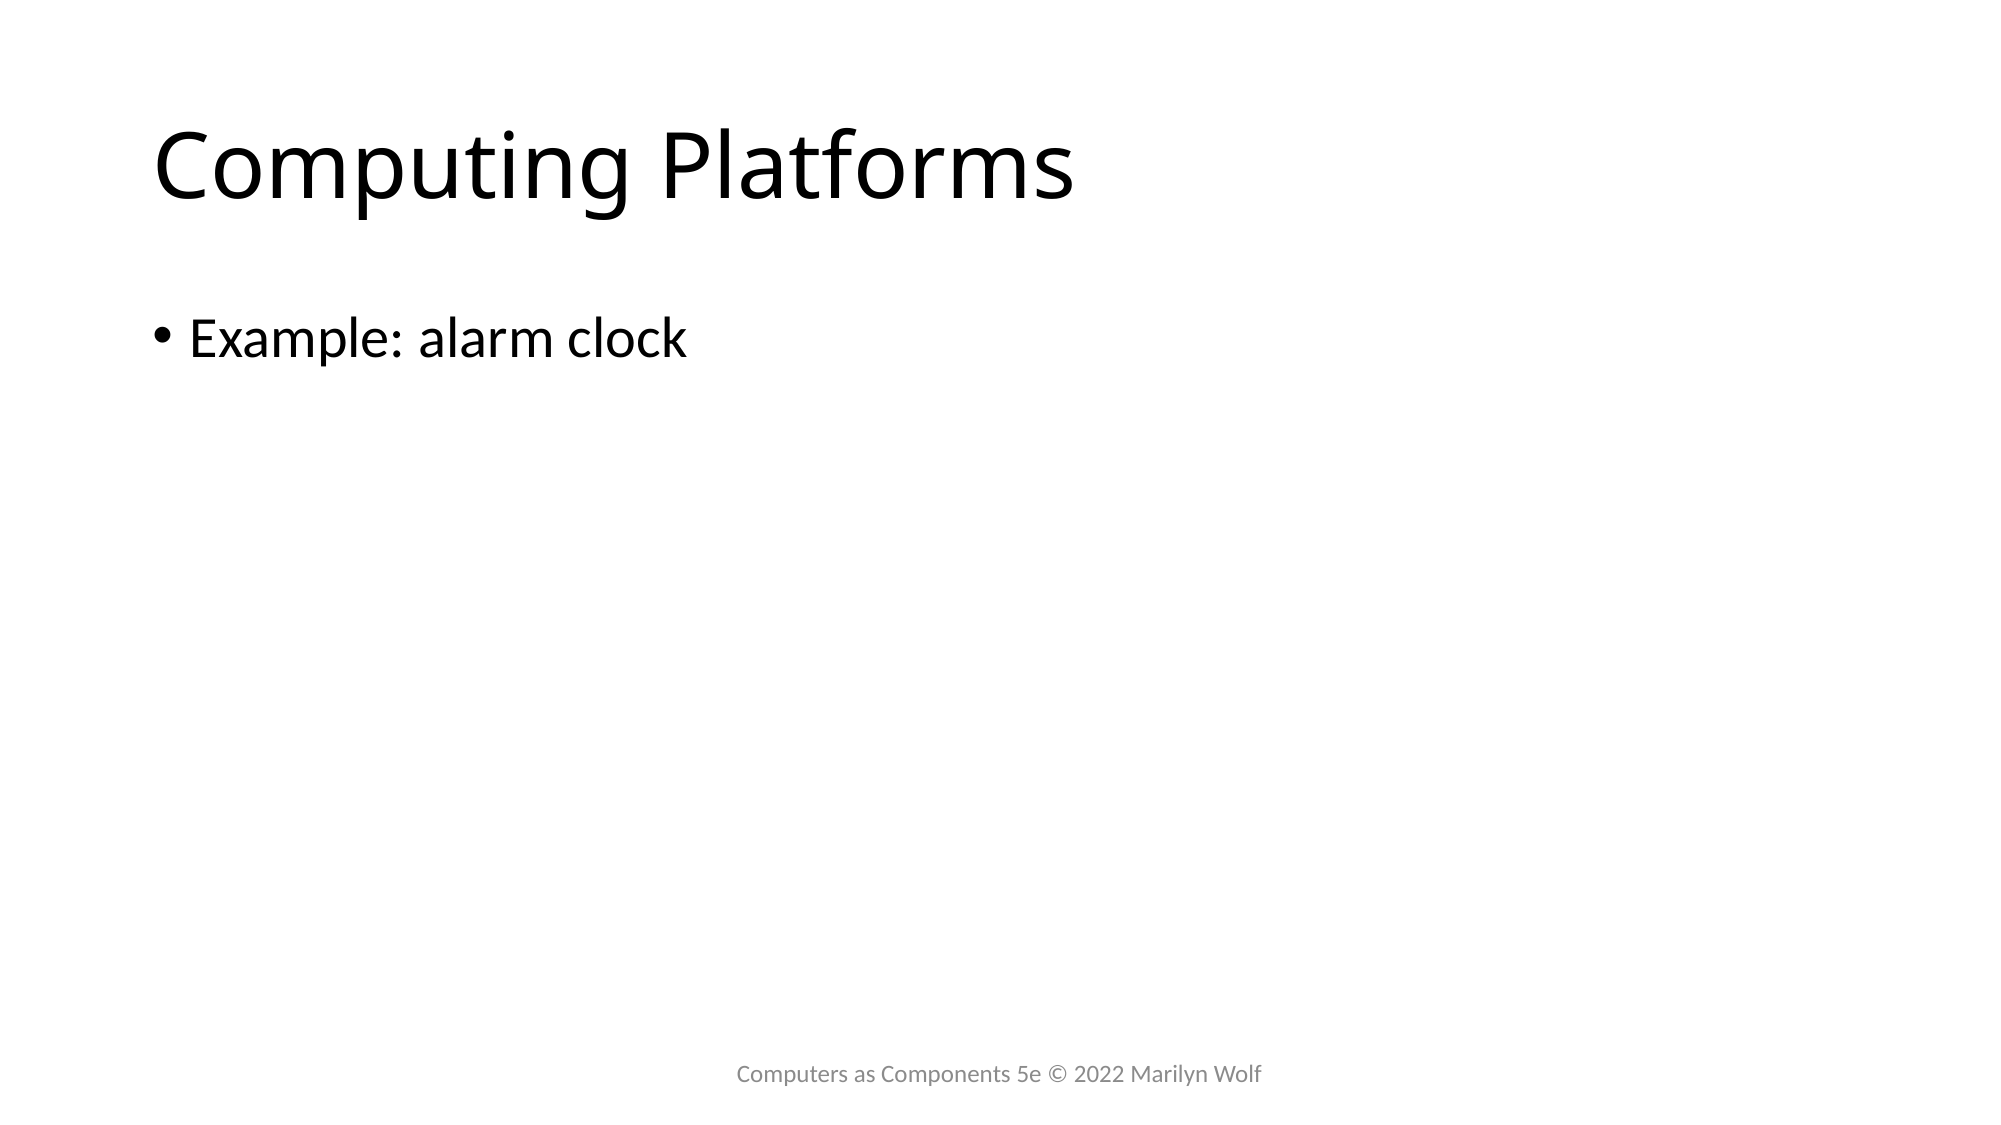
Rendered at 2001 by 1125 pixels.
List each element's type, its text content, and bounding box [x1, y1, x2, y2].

footer Computers as Components 5e © 2022 Marilyn Wolf [662, 1042, 1338, 1103]
list Example: alarm clock [137, 299, 1863, 1014]
title Computing Platforms [137, 59, 1863, 278]
